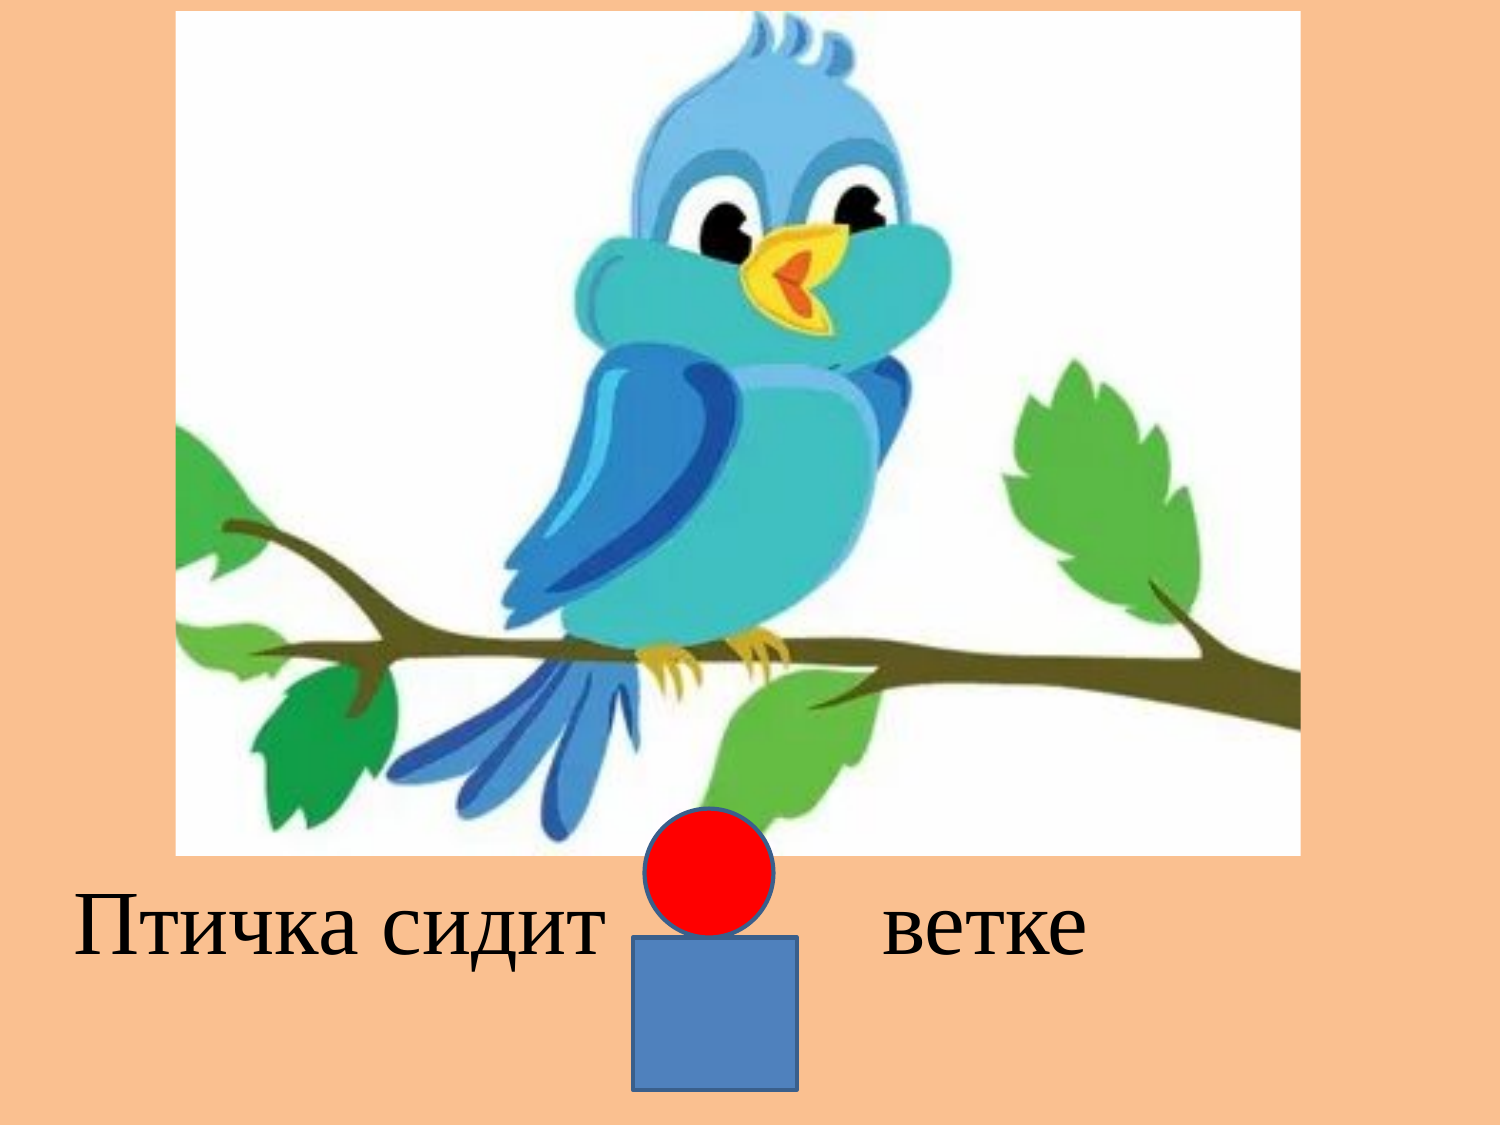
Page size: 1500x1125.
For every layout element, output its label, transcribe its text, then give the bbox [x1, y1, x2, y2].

picture [175, 11, 1301, 856]
text_box [642, 863, 776, 940]
text_box [631, 935, 799, 1092]
list Птичка сидит ветке [736, 855, 1454, 1013]
list Птичка сидит ветке [58, 855, 682, 1013]
